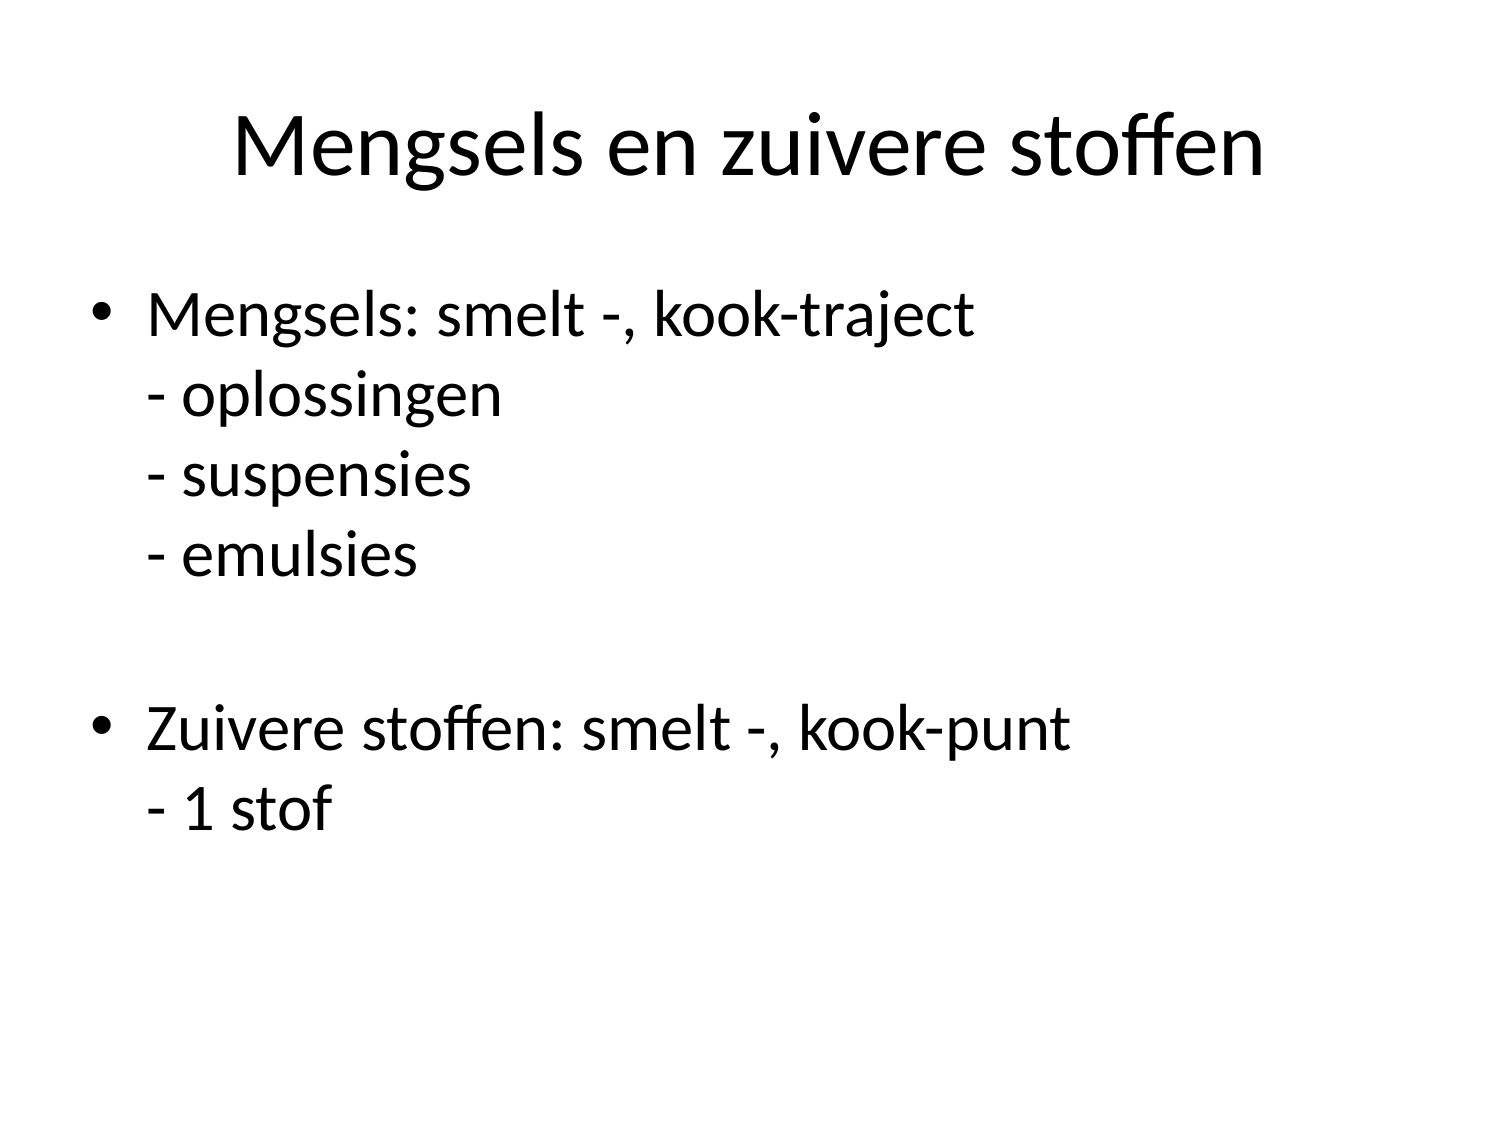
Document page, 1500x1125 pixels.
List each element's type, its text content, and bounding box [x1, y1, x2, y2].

list Mengsels: smelt -, kook-traject - oplossingen - suspensies - emulsies Zuivere stoffen: smelt -, kook-punt - 1 stof [75, 262, 1425, 1005]
title Mengsels en zuivere stoffen [75, 45, 1425, 233]
